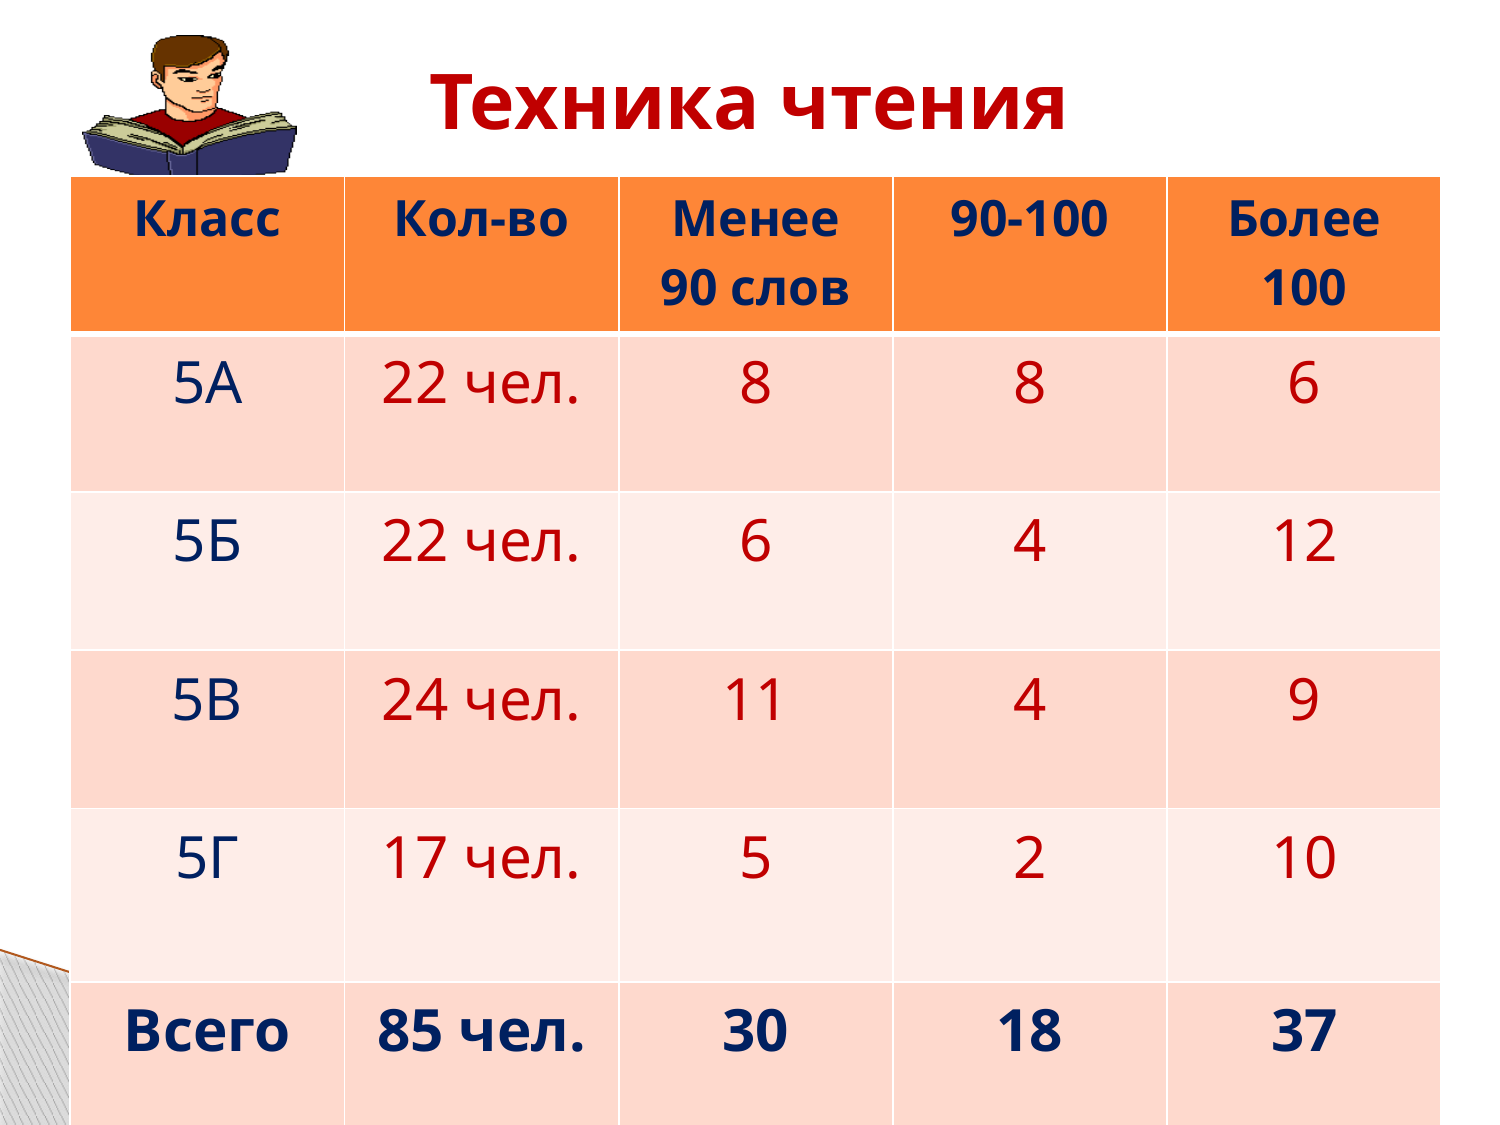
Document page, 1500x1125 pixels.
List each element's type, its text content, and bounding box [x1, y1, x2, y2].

table_cell 37 [1168, 983, 1440, 1125]
title Техника чтения [303, 45, 1425, 153]
table_header Кол-во [345, 177, 618, 331]
table_cell 12 [1168, 493, 1440, 649]
table_cell 6 [1168, 337, 1440, 491]
table_cell 18 [894, 983, 1166, 1125]
table_cell 2 [894, 809, 1166, 981]
table_cell 9 [1168, 651, 1440, 808]
table_cell 4 [894, 493, 1166, 649]
table_cell 5Г [71, 809, 344, 981]
table_header Класс [71, 177, 344, 331]
table_cell 22 чел. [345, 337, 618, 491]
table_cell 6 [620, 493, 892, 649]
table_cell 85 чел. [345, 983, 618, 1125]
table_header 90-100 [894, 177, 1166, 331]
table_cell 8 [894, 337, 1166, 491]
table_cell 5Б [71, 493, 344, 649]
table_cell 5 [620, 809, 892, 981]
table_cell Всего [71, 983, 344, 1125]
table_cell 5В [71, 651, 344, 808]
table_cell 17 чел. [345, 809, 618, 981]
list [81, 34, 297, 188]
table_cell 8 [620, 337, 892, 491]
table_cell 30 [620, 983, 892, 1125]
table_cell 22 чел. [345, 493, 618, 649]
table_cell 5А [71, 337, 344, 491]
table_cell 24 чел. [345, 651, 618, 808]
table_header Более 100 [1168, 177, 1440, 331]
table_cell 11 [620, 651, 892, 808]
table_cell 4 [894, 651, 1166, 808]
table_cell 10 [1168, 809, 1440, 981]
table_header Менее 90 слов [620, 177, 892, 331]
